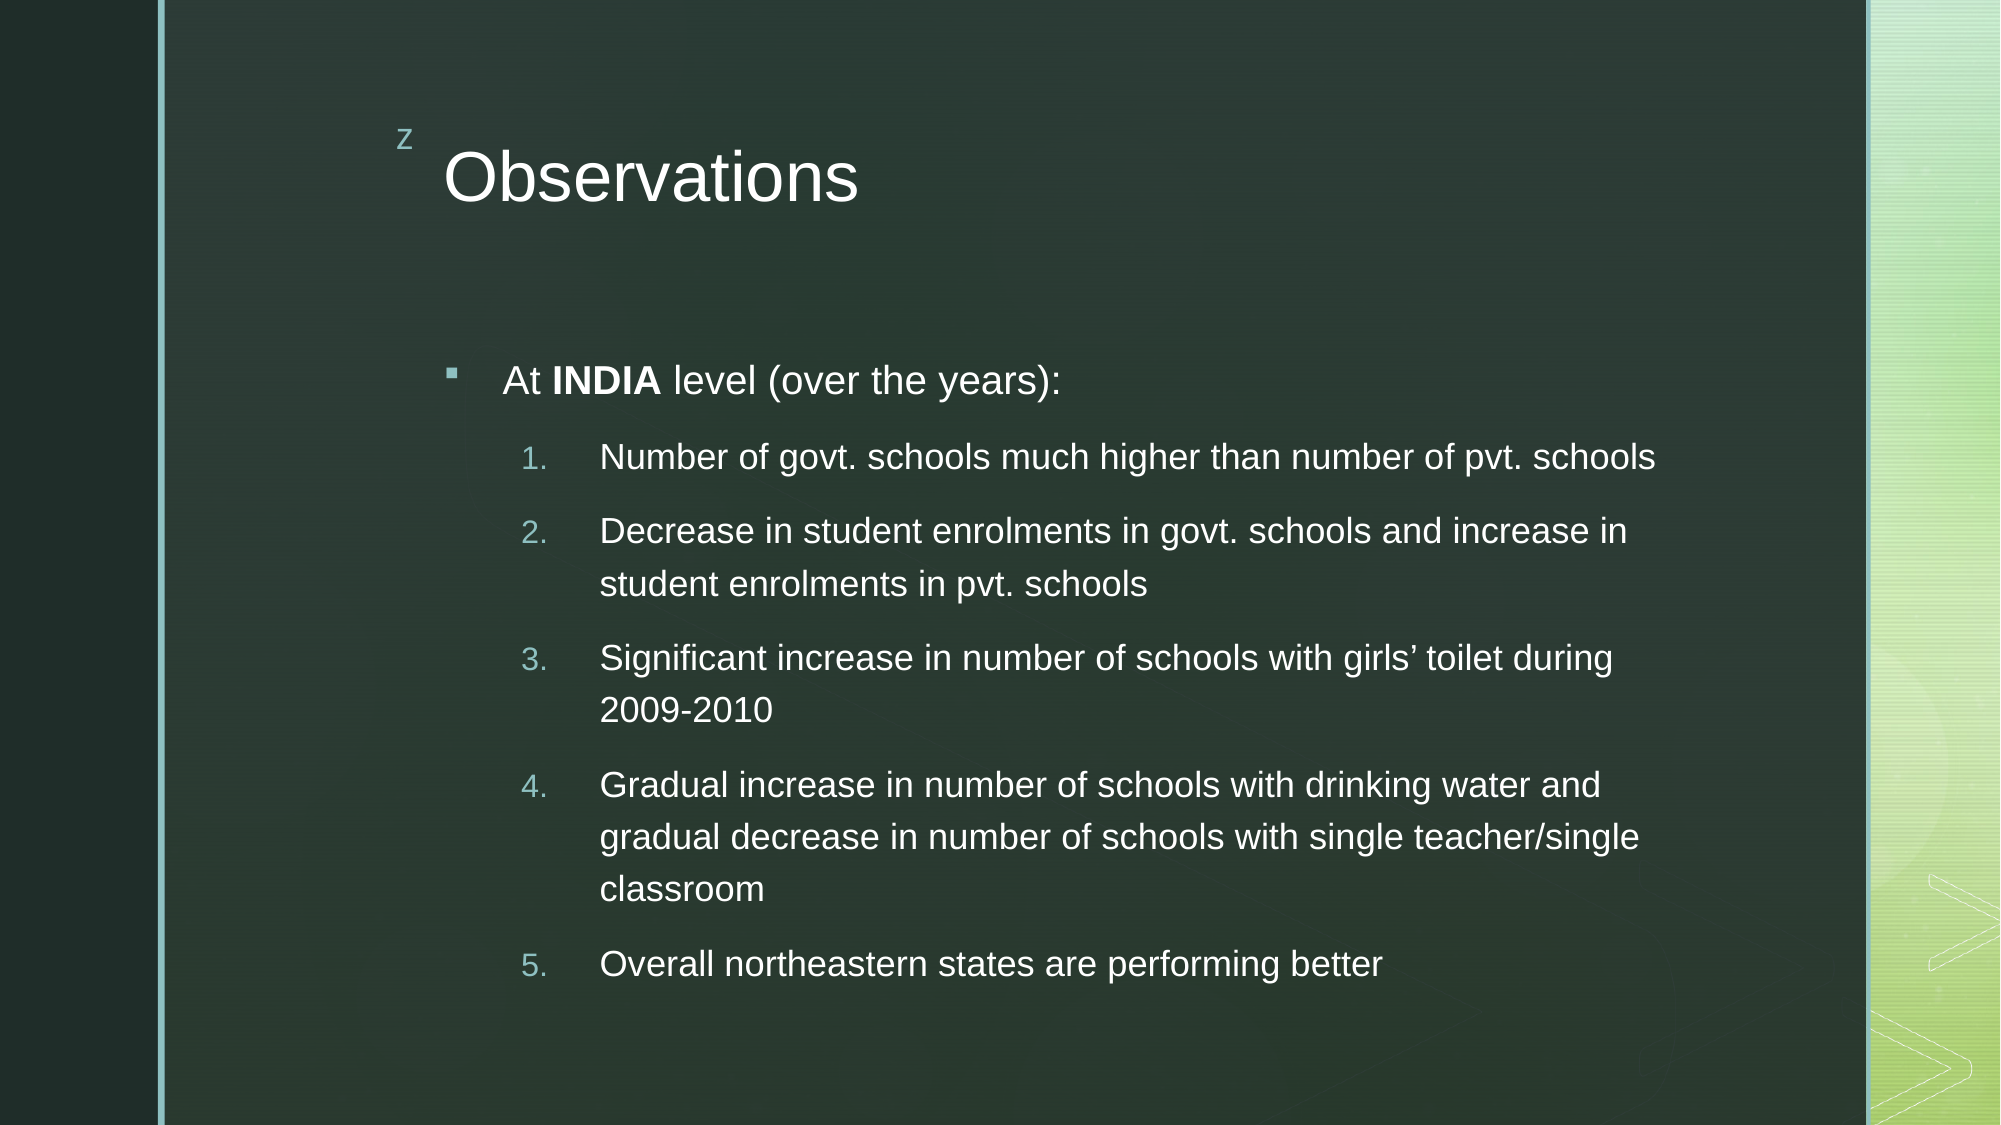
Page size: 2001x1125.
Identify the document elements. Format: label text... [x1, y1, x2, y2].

title Observations [428, 132, 1734, 310]
list At INDIA level (over the years): Number of govt. schools much higher than number of pvt. schools Decrease in student enrolments in govt. schools and increase in student enrolments in pvt. schools Significant increase in number of schools with girls’ toilet during 2009-2010 Gradual increase in number of schools with drinking water and gradual decrease in number of schools with single teacher/single classroom Overall northeastern states are performing better [428, 336, 1708, 993]
picture [1871, 0, 2001, 1125]
